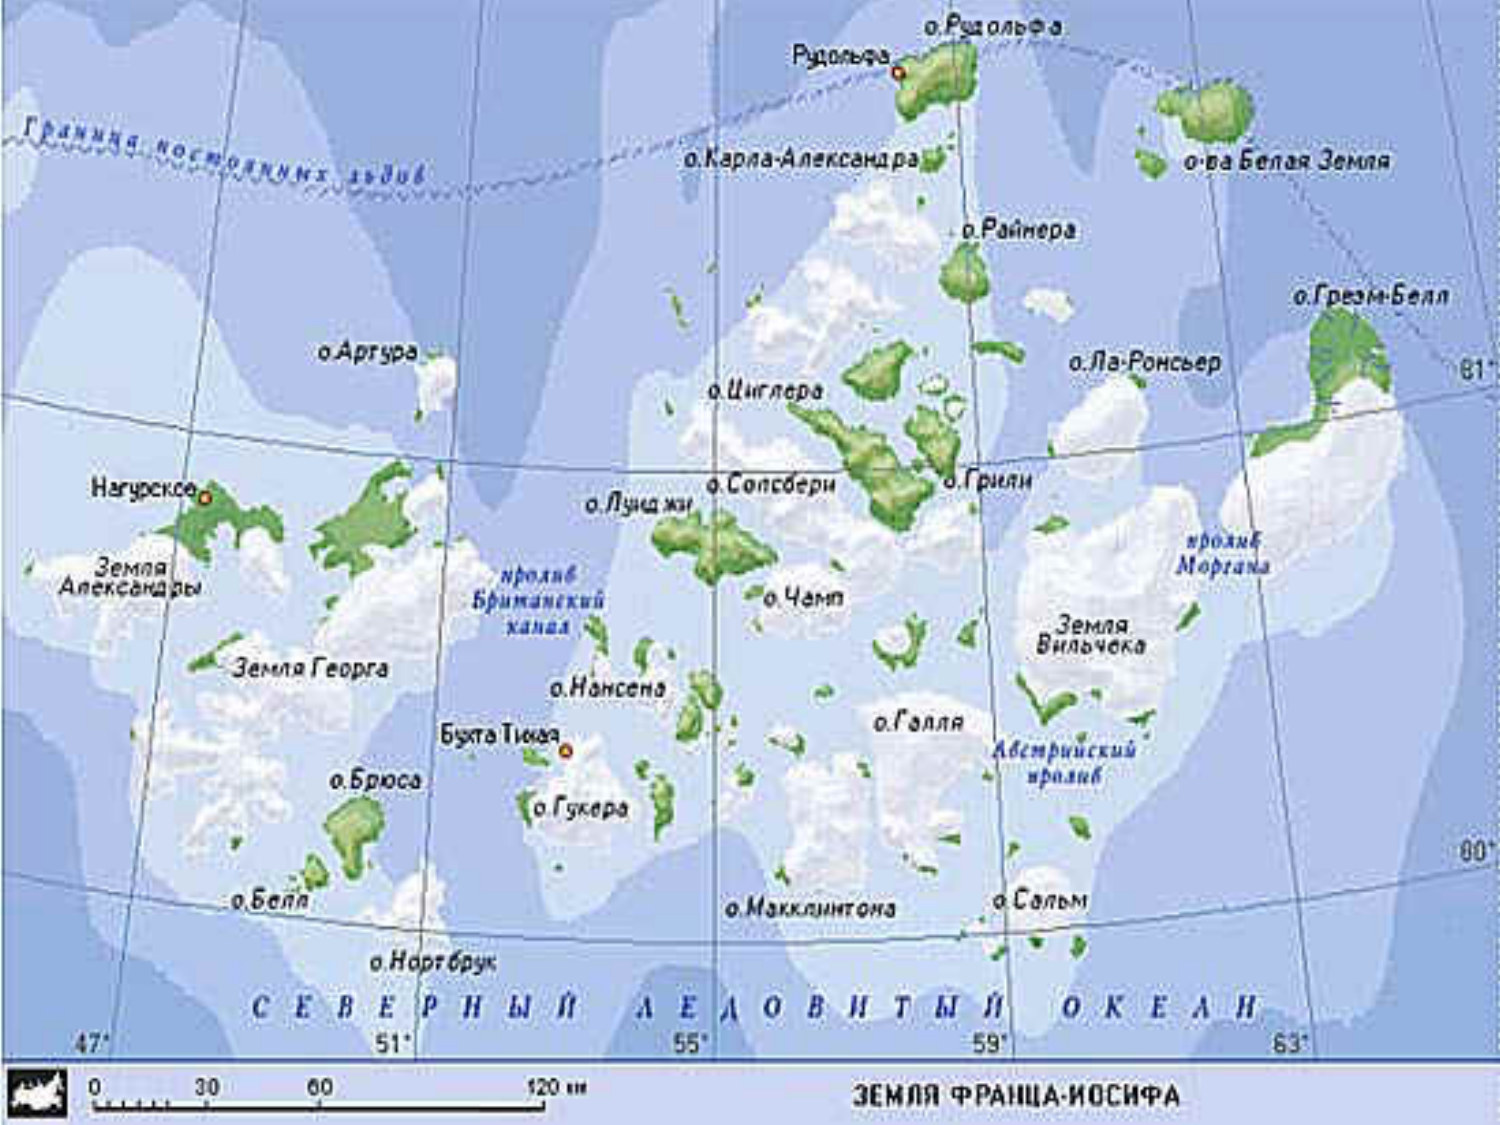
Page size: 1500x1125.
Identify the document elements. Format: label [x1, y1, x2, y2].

list [0, 0, 1500, 1125]
